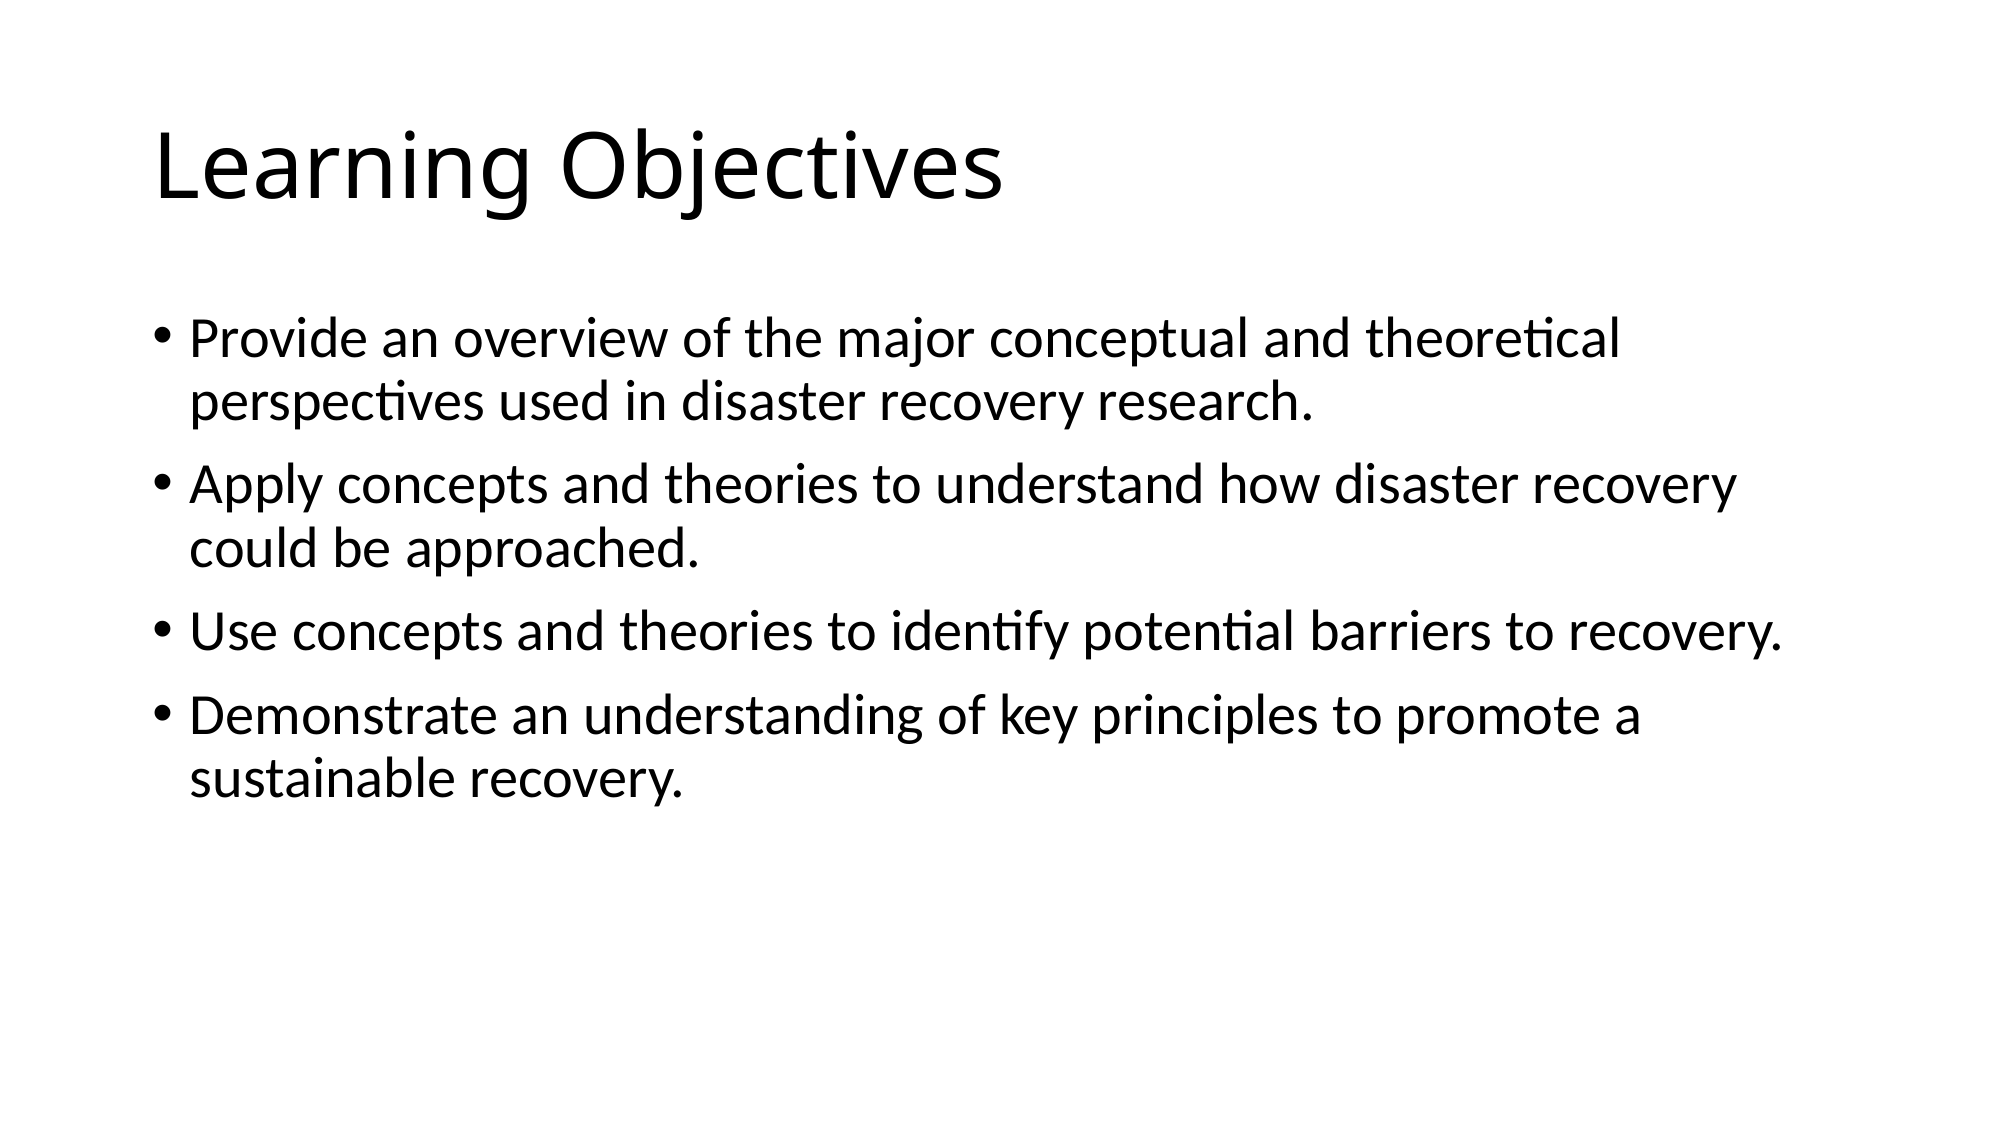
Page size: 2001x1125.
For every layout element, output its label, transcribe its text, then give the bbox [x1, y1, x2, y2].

title Learning Objectives [137, 59, 1863, 278]
list Provide an overview of the major conceptual and theoretical perspectives used in disaster recovery research. Apply concepts and theories to understand how disaster recovery could be approached. Use concepts and theories to identify potential barriers to recovery. Demonstrate an understanding of key principles to promote a sustainable recovery. [137, 299, 1863, 1014]
